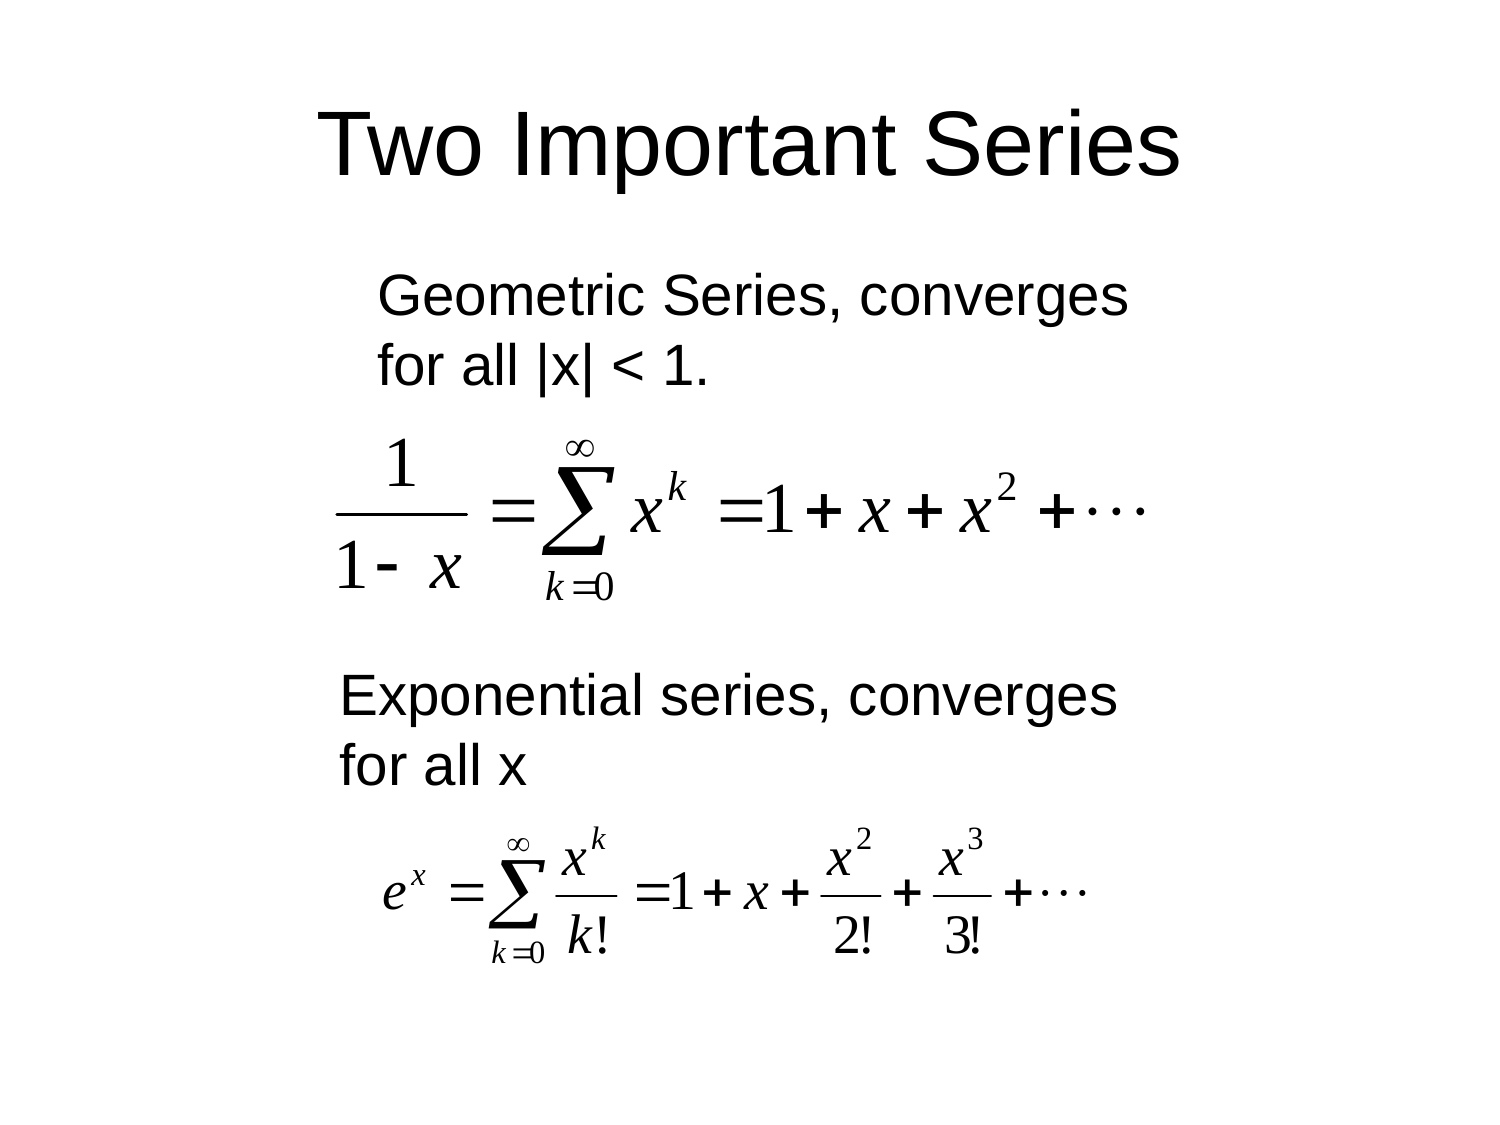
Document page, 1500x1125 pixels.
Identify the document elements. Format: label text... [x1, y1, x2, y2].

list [324, 412, 1163, 617]
text_box Geometric Series, converges for all |x| < 1. [362, 249, 1188, 405]
title Two Important Series [74, 44, 1426, 233]
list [374, 812, 1101, 976]
text_box Exponential series, converges for all x [324, 649, 1150, 805]
